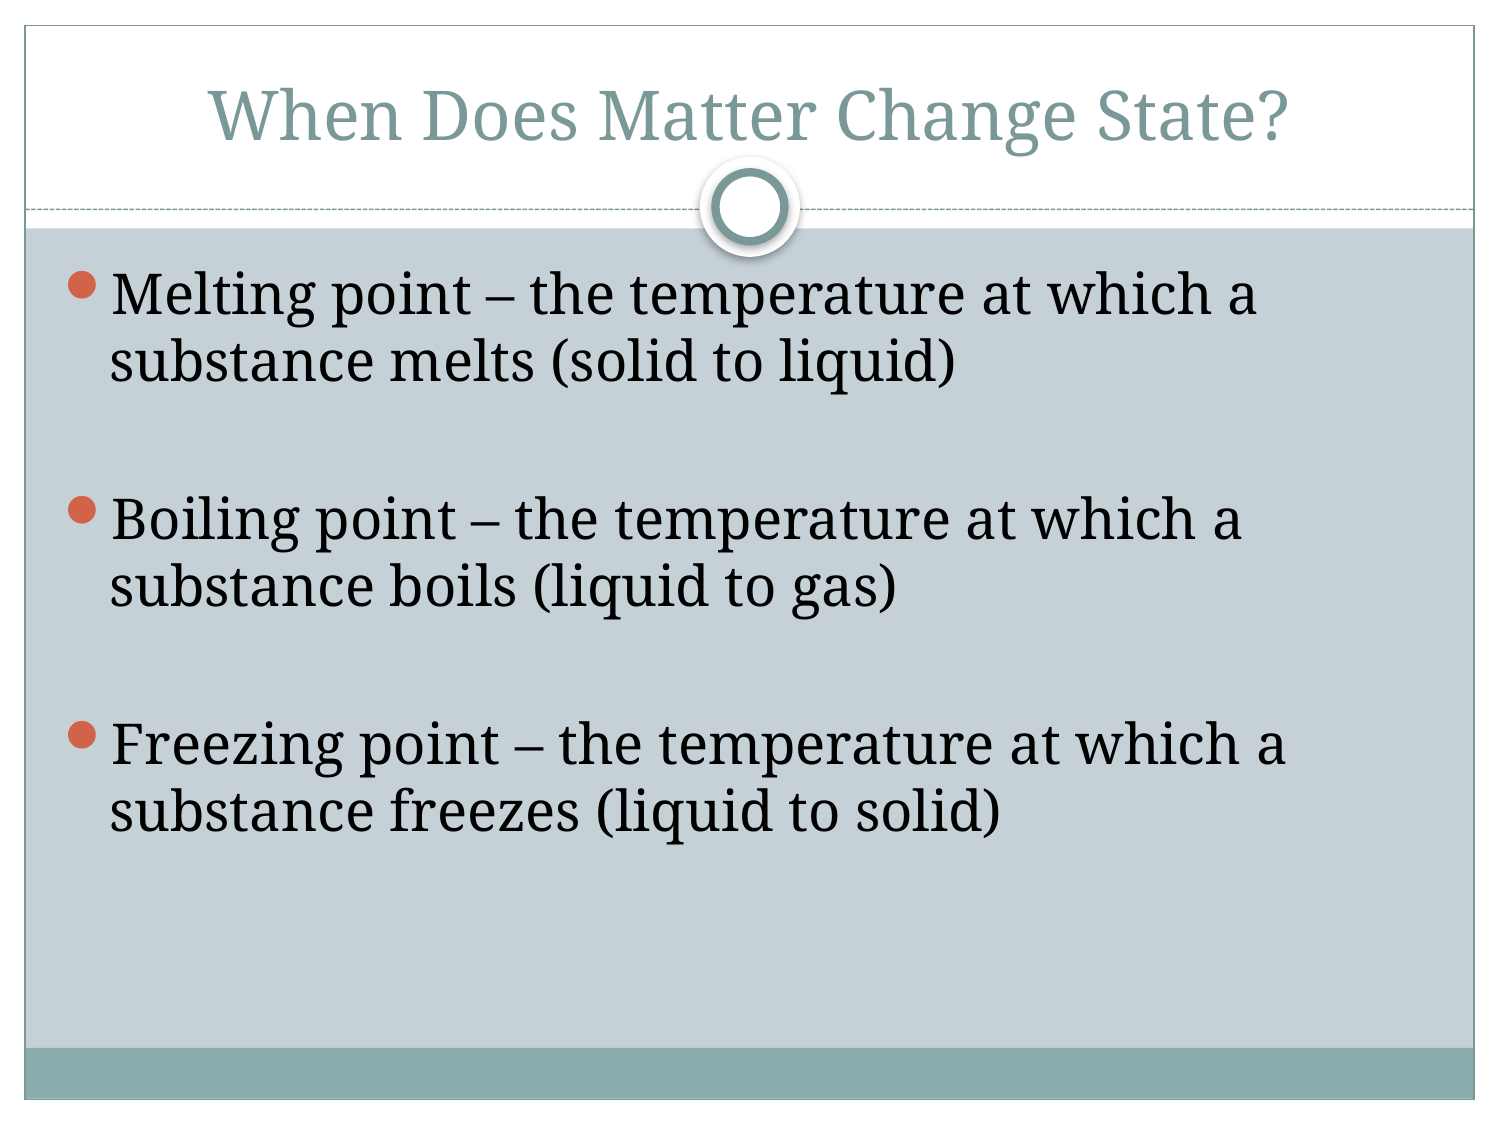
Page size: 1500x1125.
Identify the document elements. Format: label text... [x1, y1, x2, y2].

list Melting point – the temperature at which a substance melts (solid to liquid) Boiling point – the temperature at which a substance boils (liquid to gas) Freezing point – the temperature at which a substance freezes (liquid to solid) [49, 250, 1445, 1001]
title When Does Matter Change State? [49, 37, 1450, 162]
